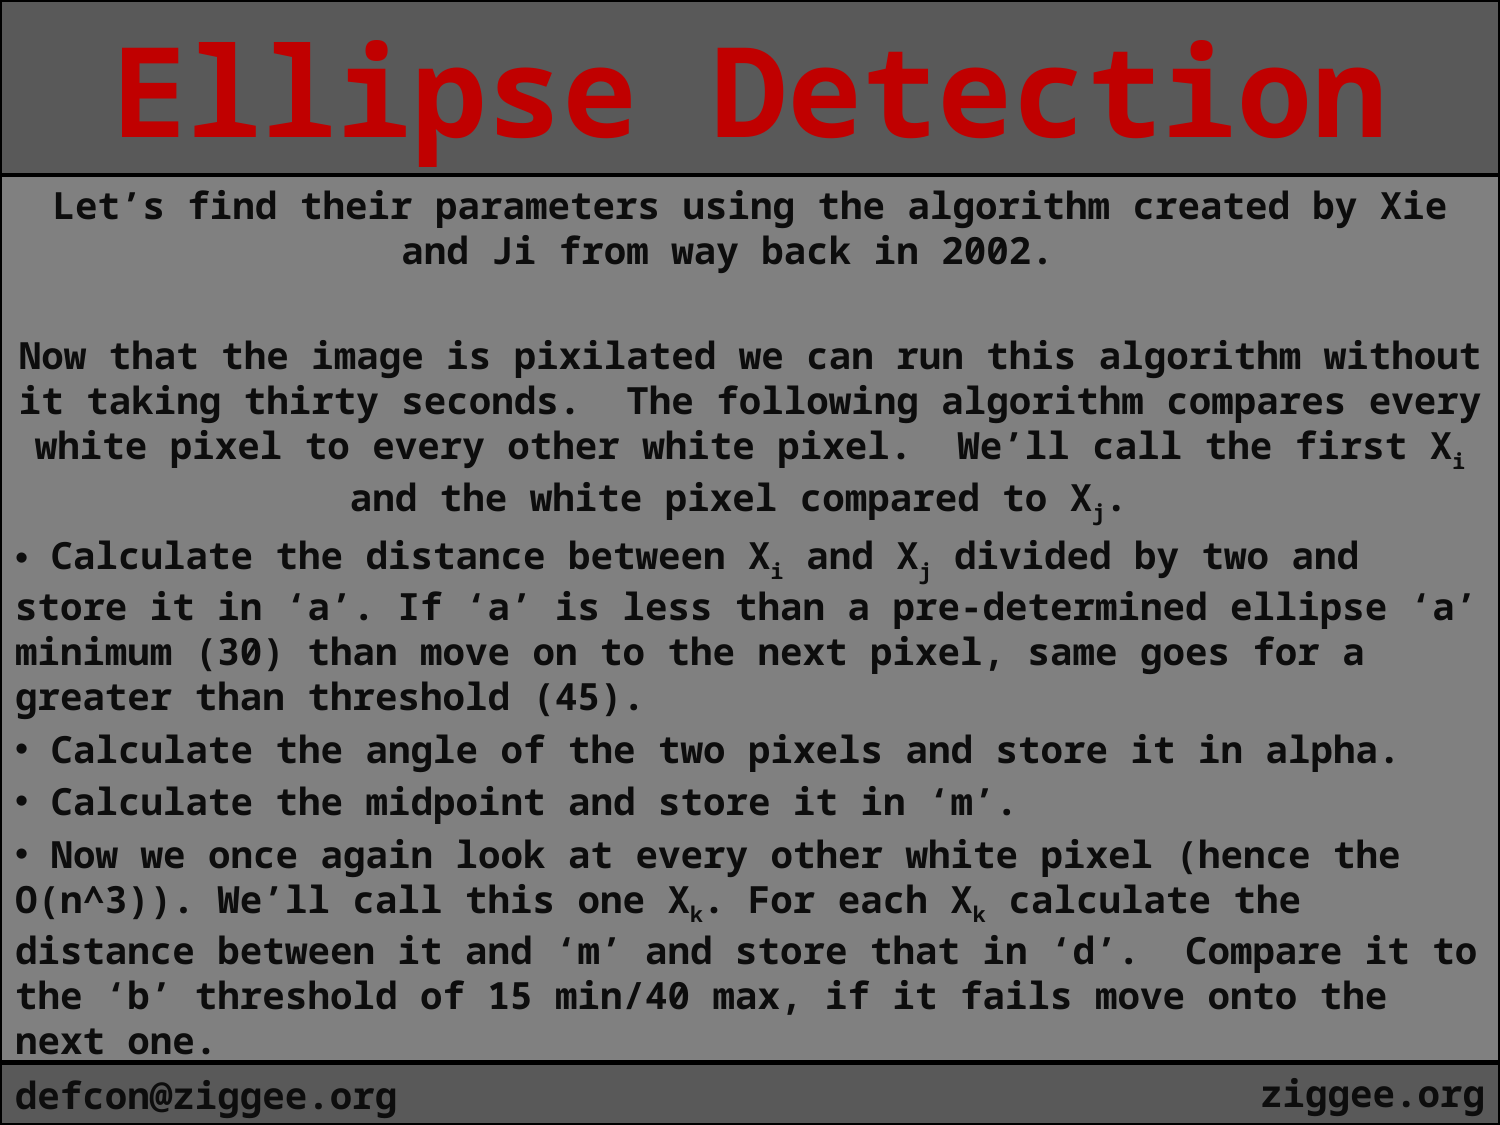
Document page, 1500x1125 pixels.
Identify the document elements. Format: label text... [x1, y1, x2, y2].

text_box [0, 1060, 1500, 1125]
text_box ziggee.org [1187, 1062, 1500, 1123]
subtitle Let’s find their parameters using the algorithm created by Xie and Ji from way back in 2002. Now that the image is pixilated we can run this algorithm without it taking thirty seconds. The following algorithm compares every white pixel to every other white pixel. We’ll call the first Xi and the white pixel compared to Xj. Calculate the distance between Xi and Xj divided by two and store it in ‘a’. If ‘a’ is less than a pre-determined ellipse ‘a’ minimum (30) than move on to the next pixel, same goes for a greater than threshold (45). Calculate the angle of the two pixels and store it in alpha. Calculate the midpoint and store it in ‘m’. Now we once again look at every other white pixel (hence the O(n^3)). We’ll call this one Xk. For each Xk calculate the distance between it and ‘m’ and store that in ‘d’. Compare it to the ‘b’ threshold of 15 min/40 max, if it fails move onto the next one. Next we calculate the angle between Xk and ‘m’ and store it in theta. [0, 175, 1500, 1060]
text_box defcon@ziggee.org [0, 1064, 463, 1125]
text_box Ellipse Detection [0, 0, 1500, 175]
